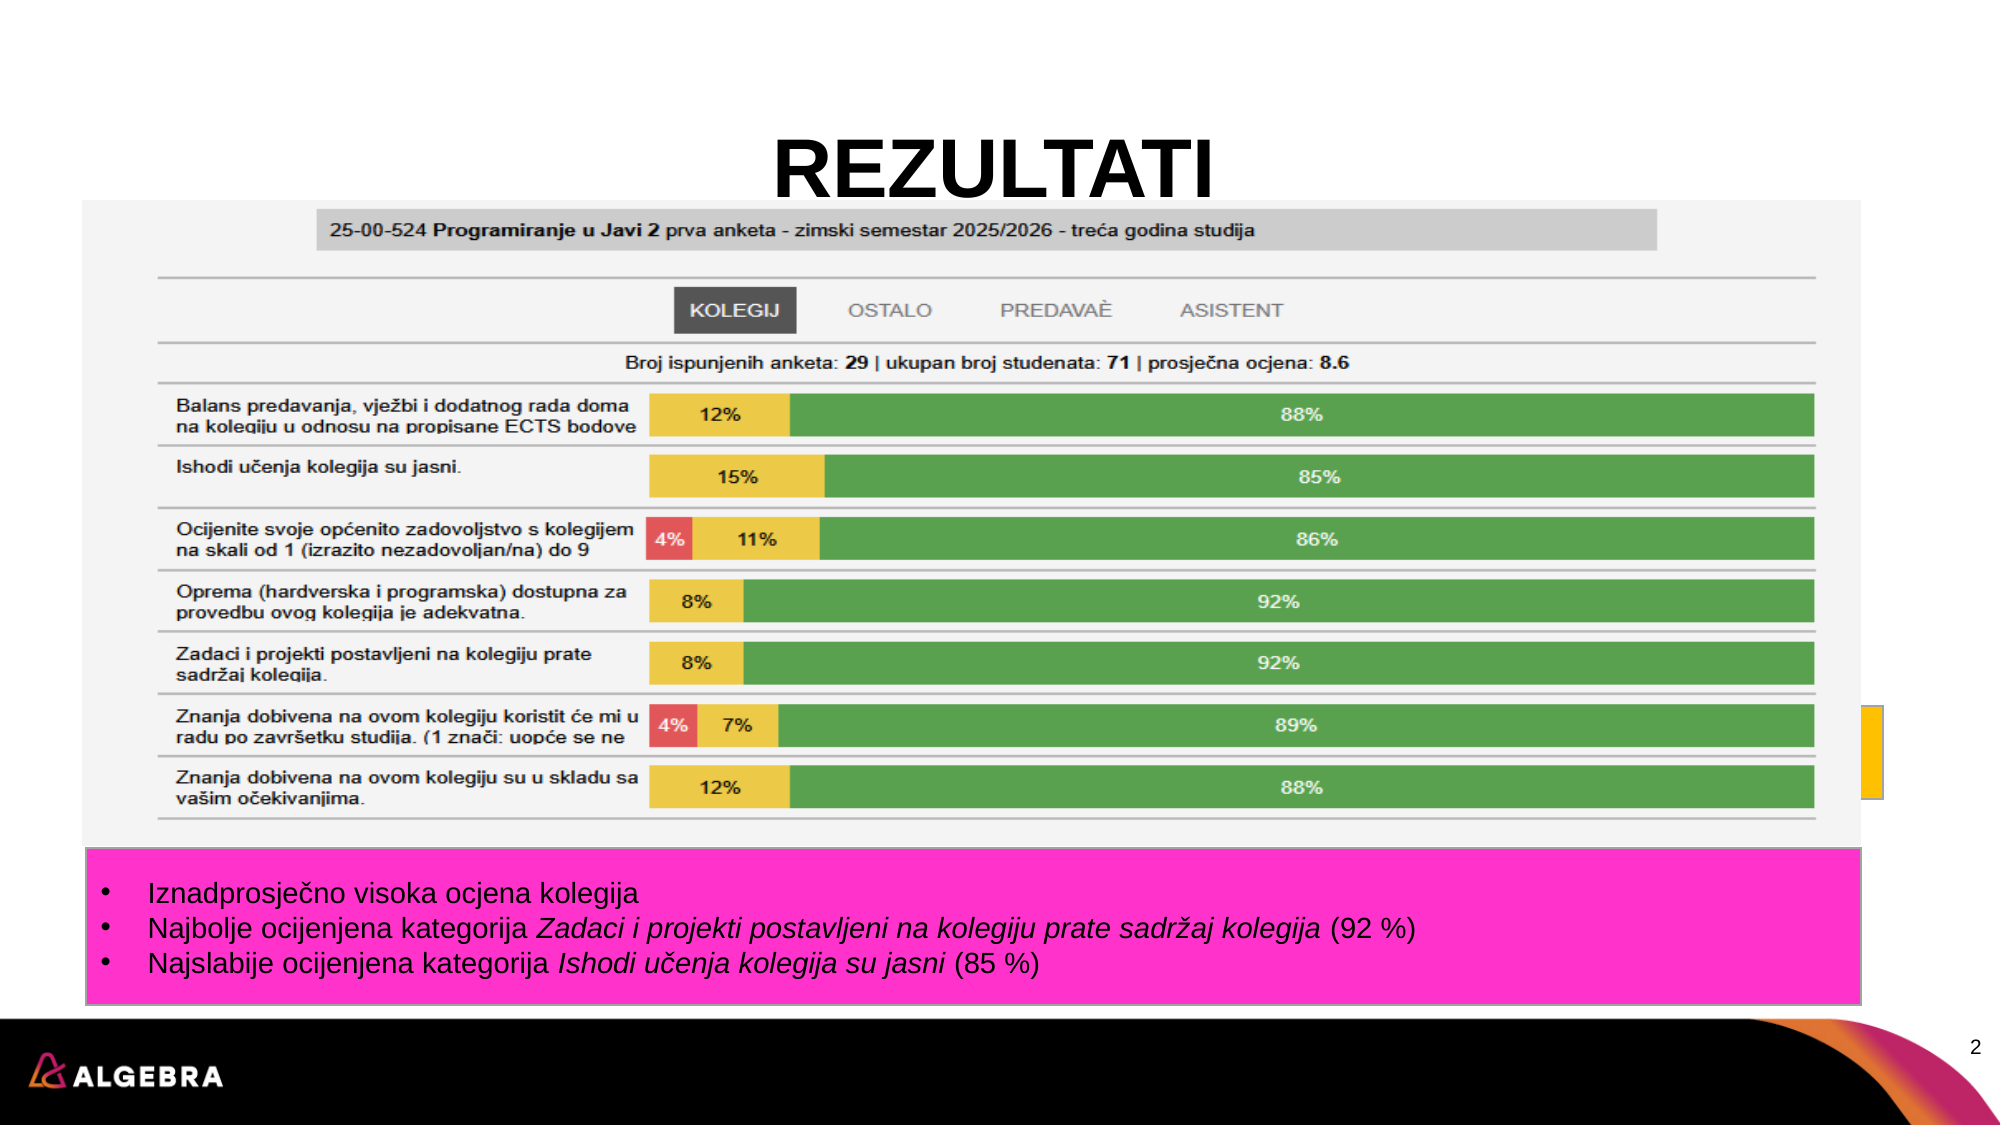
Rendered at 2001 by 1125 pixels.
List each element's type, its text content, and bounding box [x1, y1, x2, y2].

text_box UBACITI SCREENSHOT OCJENE ZA SVOJ KOLEGIJ TE „POKRITI” PROSJEČNU OCJENU KOLEGIJA NA VUA [1861, 705, 1884, 800]
text_box Iznadprosječno visoka ocjena kolegija Najbolje ocijenjena kategorija Zadaci i projekti postavljeni na kolegiju prate sadržaj kolegija (92 %) Najslabije ocijenjena kategorija Ishodi učenja kolegija su jasni (85 %) [85, 847, 1862, 1006]
picture [0, 0, 2001, 1125]
title REZULTATI [85, 112, 1918, 224]
